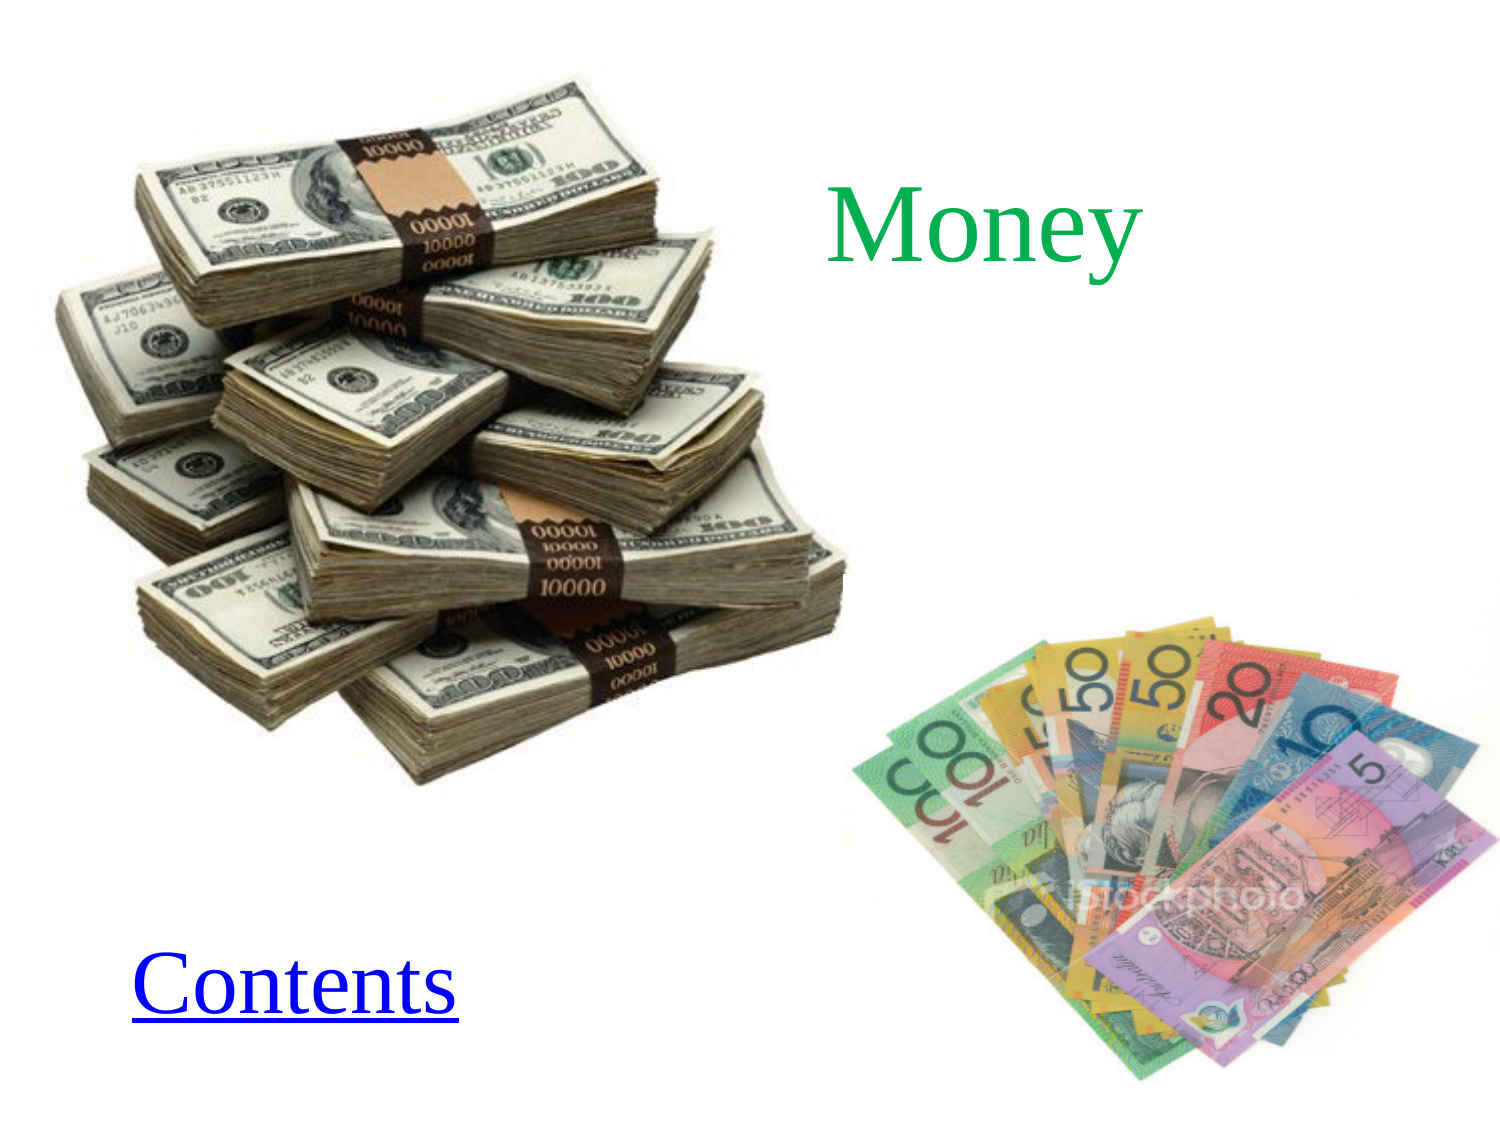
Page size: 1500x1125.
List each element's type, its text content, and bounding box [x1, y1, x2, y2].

text_box Contents [117, 913, 575, 1039]
title Money [907, 128, 1500, 305]
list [843, 574, 1500, 1125]
picture [0, 0, 903, 903]
